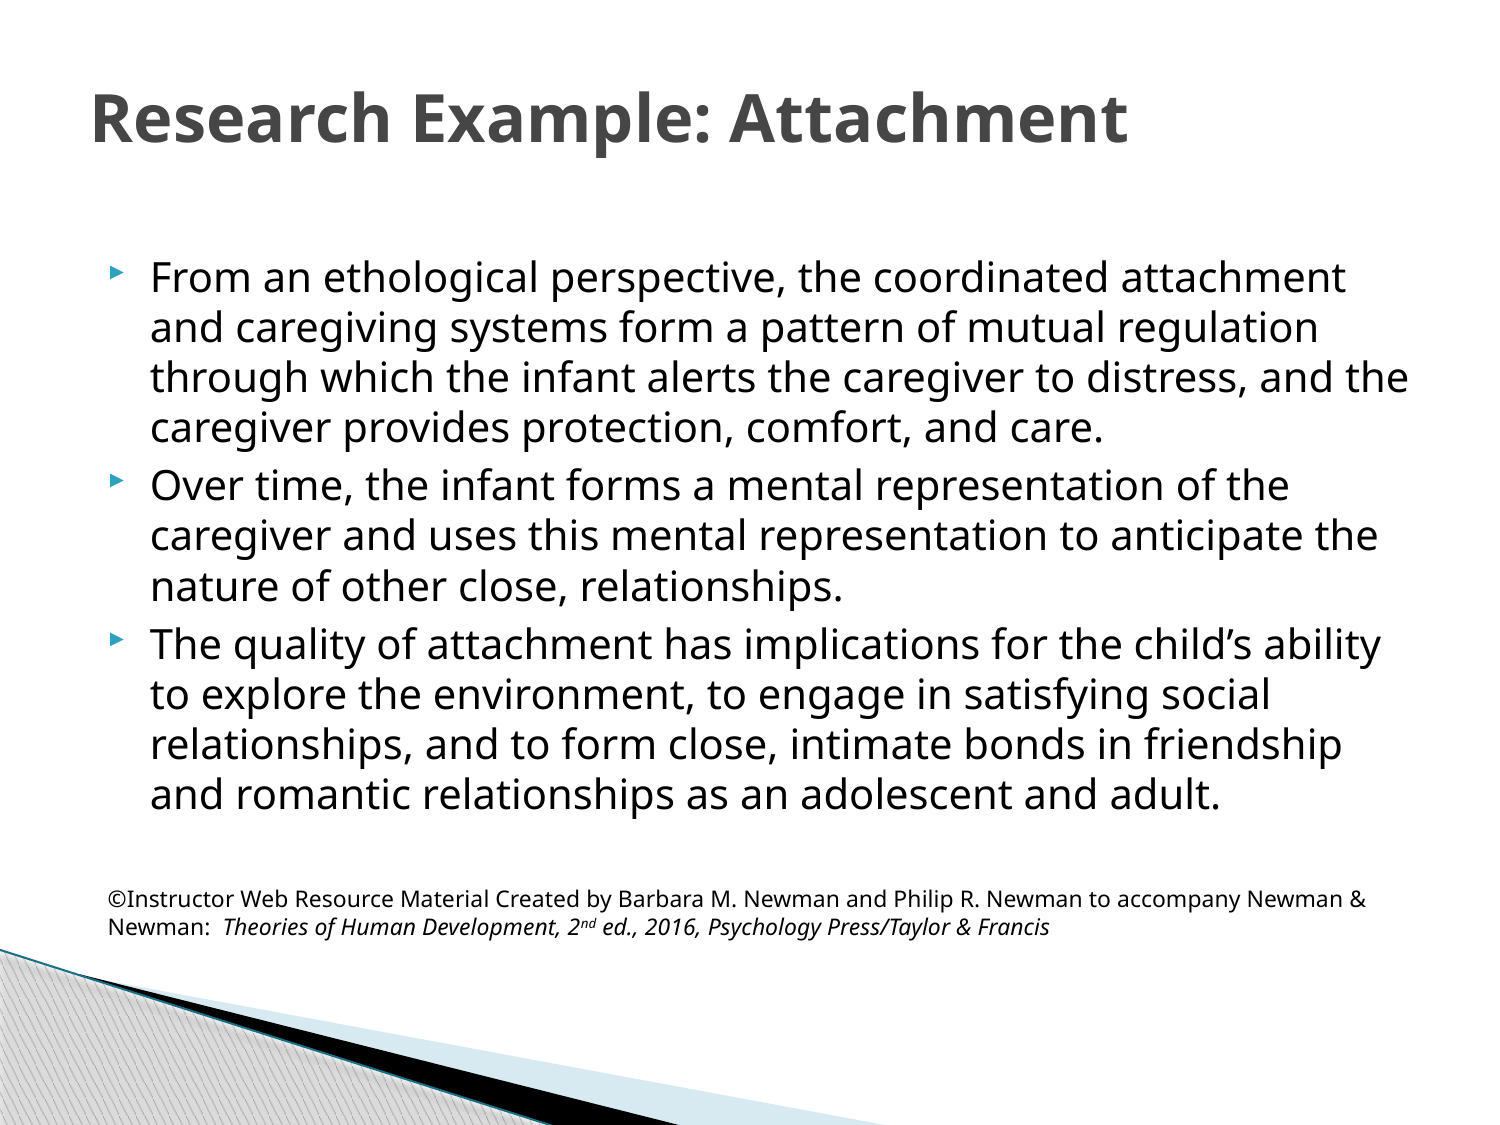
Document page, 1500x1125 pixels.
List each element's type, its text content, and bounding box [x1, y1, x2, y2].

list From an ethological perspective, the coordinated attachment and caregiving systems form a pattern of mutual regulation through which the infant alerts the caregiver to distress, and the caregiver provides protection, comfort, and care. Over time, the infant forms a mental representation of the caregiver and uses this mental representation to anticipate the nature of other close, relationships. The quality of attachment has implications for the child’s ability to explore the environment, to engage in satisfying social relationships, and to form close, intimate bonds in friendship and romantic relationships as an adolescent and adult. ©Instructor Web Resource Material Created by Barbara M. Newman and Philip R. Newman to accompany Newman & Newman: Theories of Human Development, 2nd ed., 2016, Psychology Press/Taylor & Francis [75, 243, 1425, 986]
title Research Example: Attachment [75, 45, 1425, 188]
